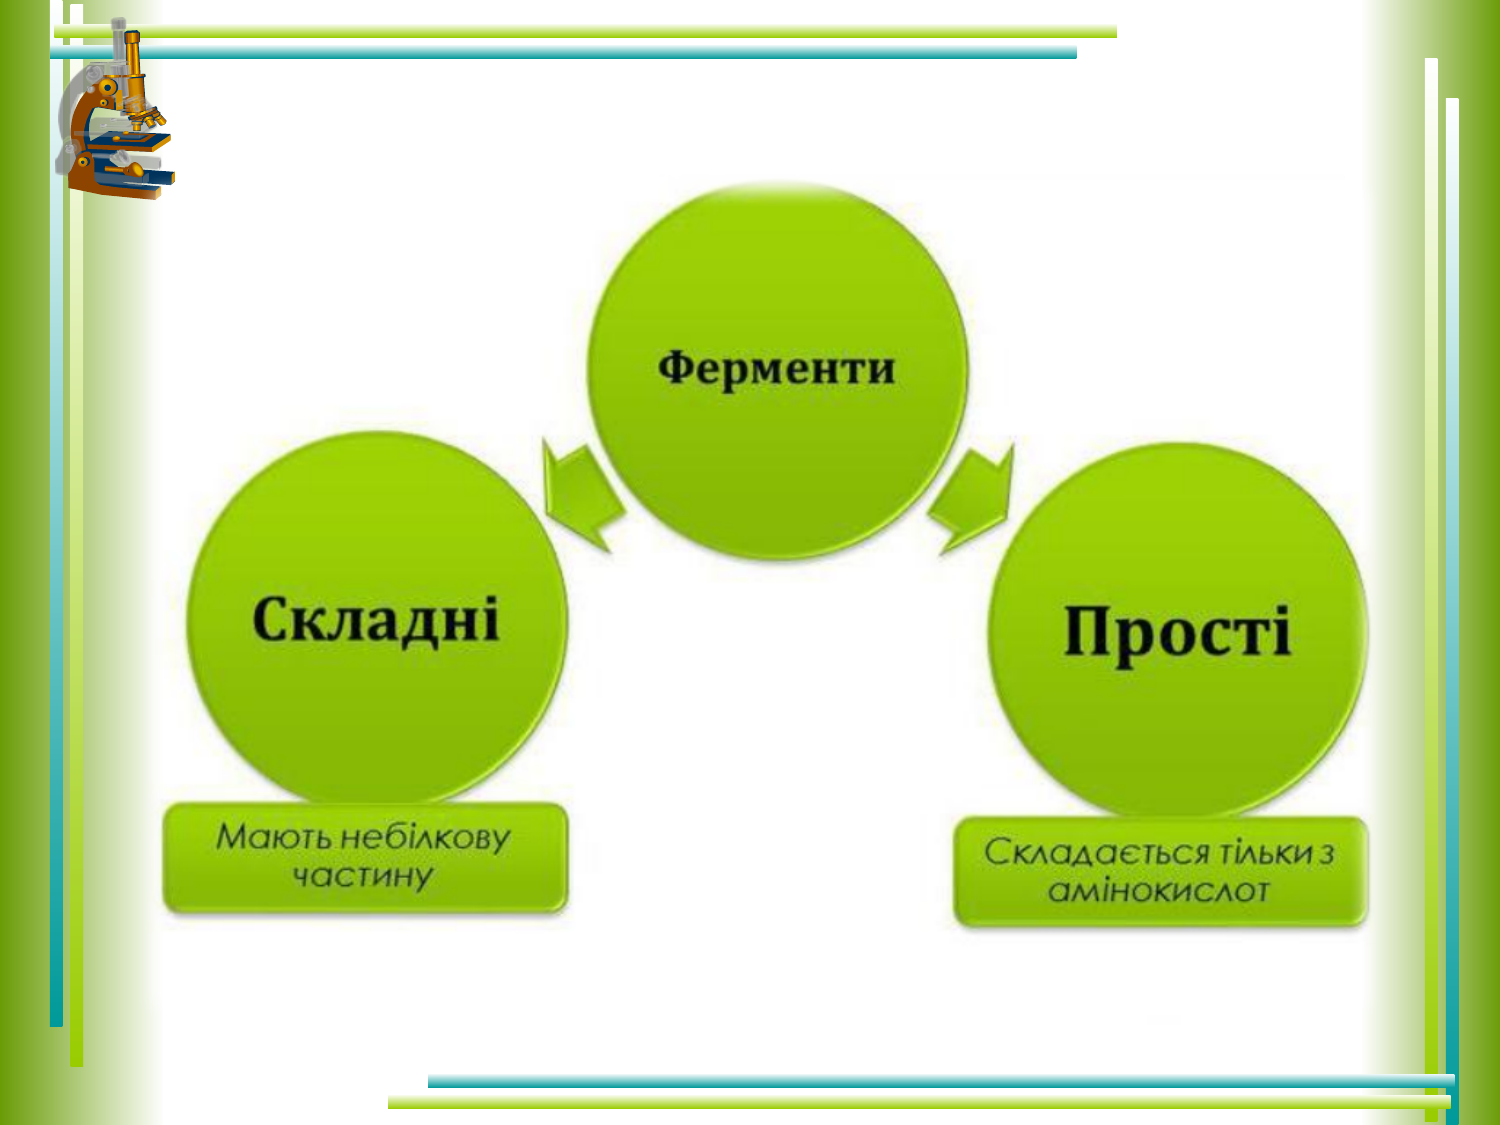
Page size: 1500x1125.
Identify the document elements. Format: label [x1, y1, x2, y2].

picture [137, 174, 1384, 1026]
